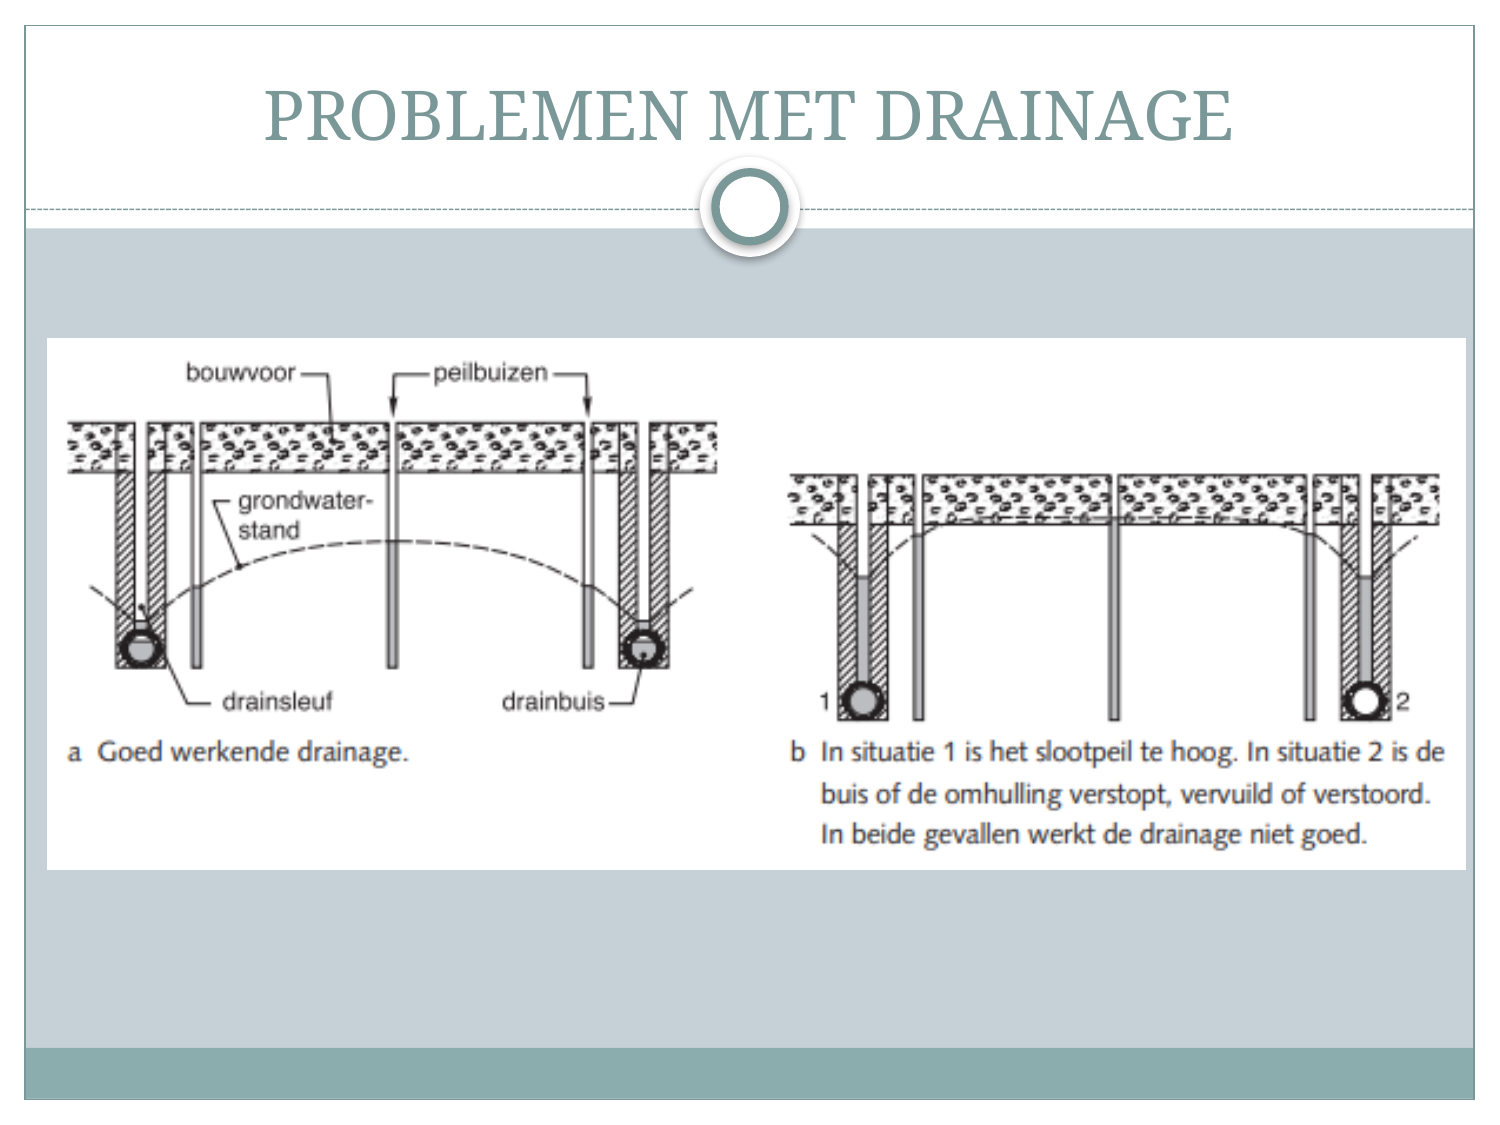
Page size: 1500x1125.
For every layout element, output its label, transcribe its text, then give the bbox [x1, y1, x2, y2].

title PROBLEMEN MET DRAINAGE [49, 37, 1450, 162]
picture [46, 337, 1466, 870]
